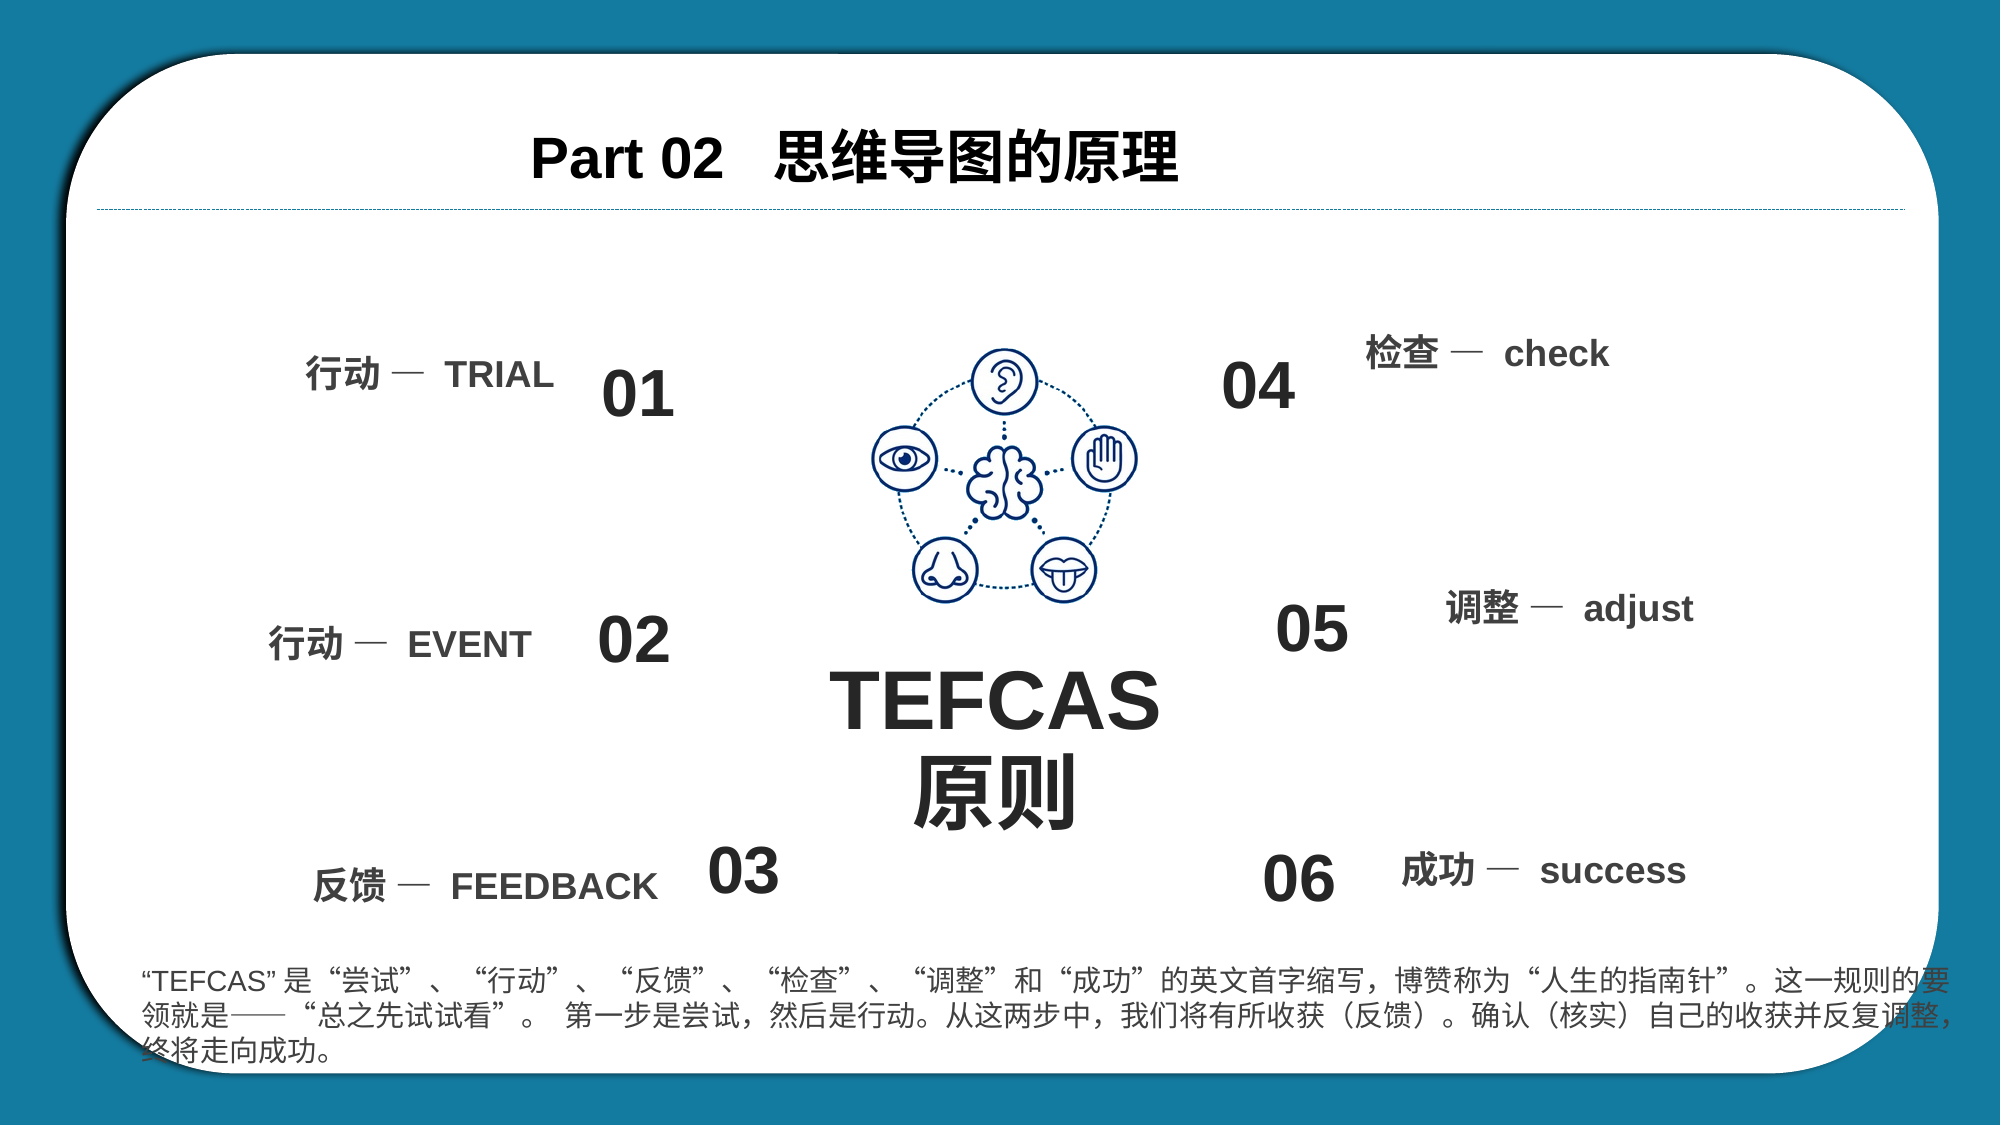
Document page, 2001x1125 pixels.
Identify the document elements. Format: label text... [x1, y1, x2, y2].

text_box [746, 307, 1247, 850]
text_box “TEFCAS”是“尝试”、“行动”、“反馈”、“检查”、“调整”和“成功”的英文首字缩写，博赞称为“人生的指南针”。这一规则的要领就是——“总之先试试看”。﻿﻿第一步是尝试，然后是行动。从这两步中，我们将有所收获（反馈）。确认（核实）自己的收获并反复调整，终将走向成功。 [126, 954, 1969, 1075]
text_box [1248, 827, 1731, 924]
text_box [279, 819, 856, 916]
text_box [213, 588, 746, 685]
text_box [243, 342, 750, 438]
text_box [1260, 576, 1757, 673]
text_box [1207, 321, 1675, 430]
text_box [96, 112, 1905, 210]
